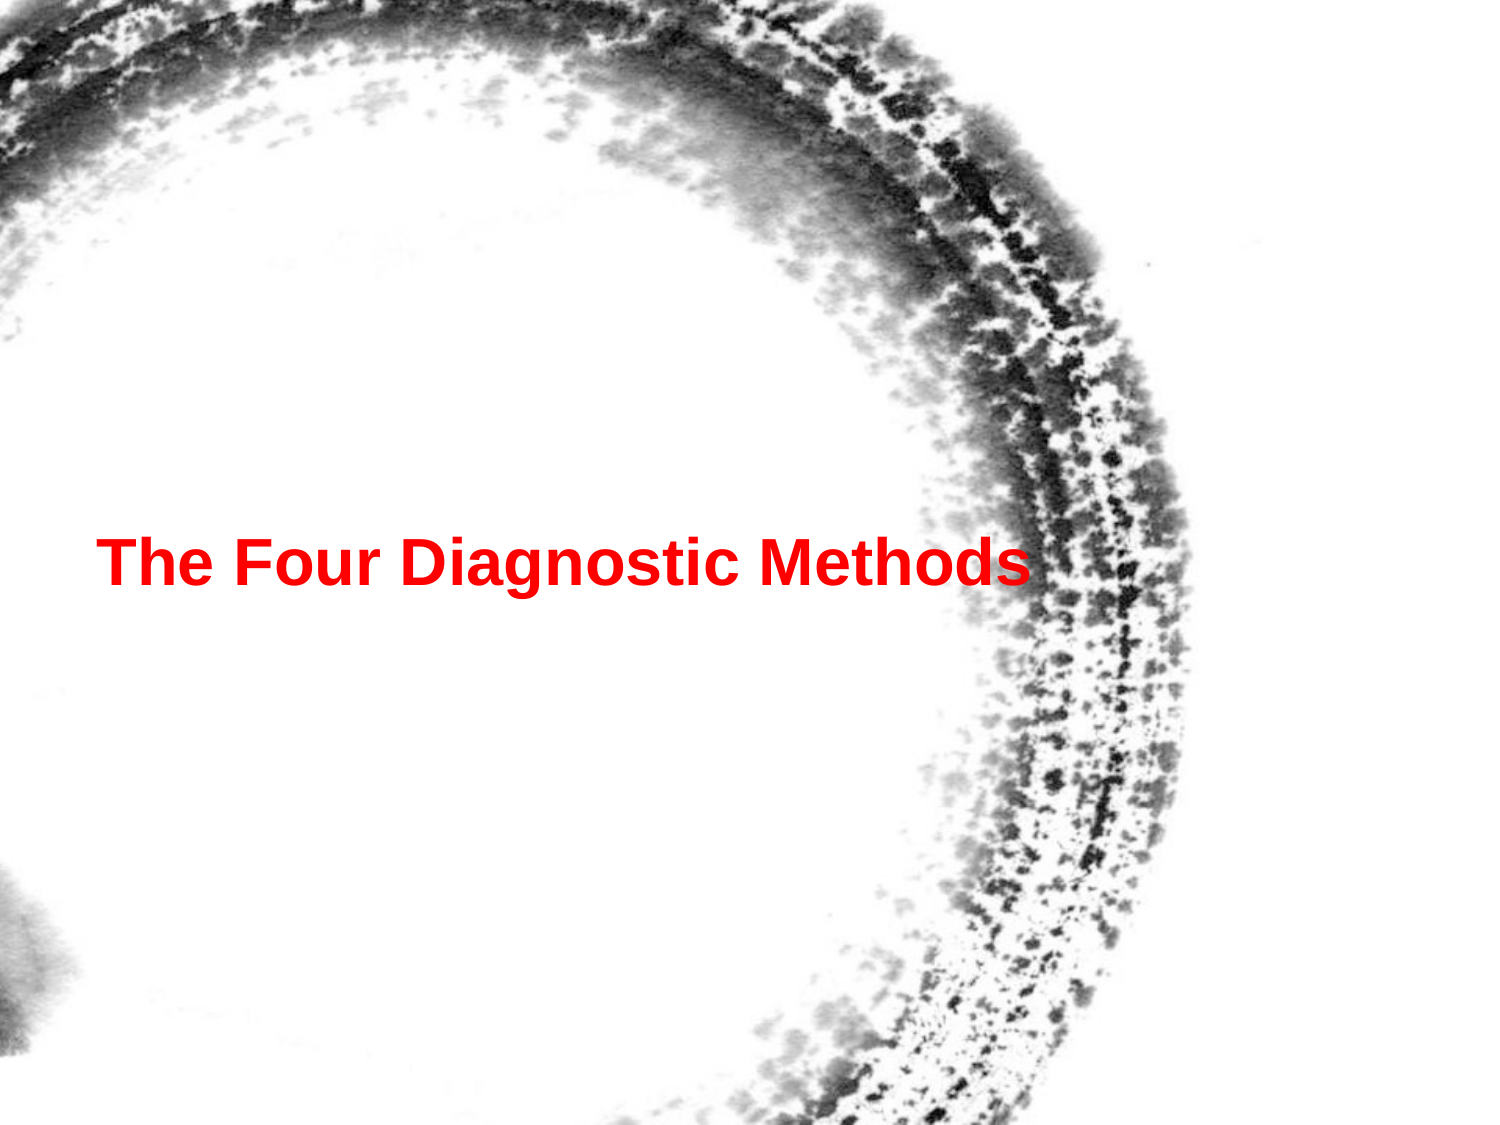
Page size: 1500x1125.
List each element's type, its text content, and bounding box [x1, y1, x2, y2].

picture [0, 0, 1500, 1125]
text_box The Four Diagnostic Methods [63, 511, 1356, 606]
